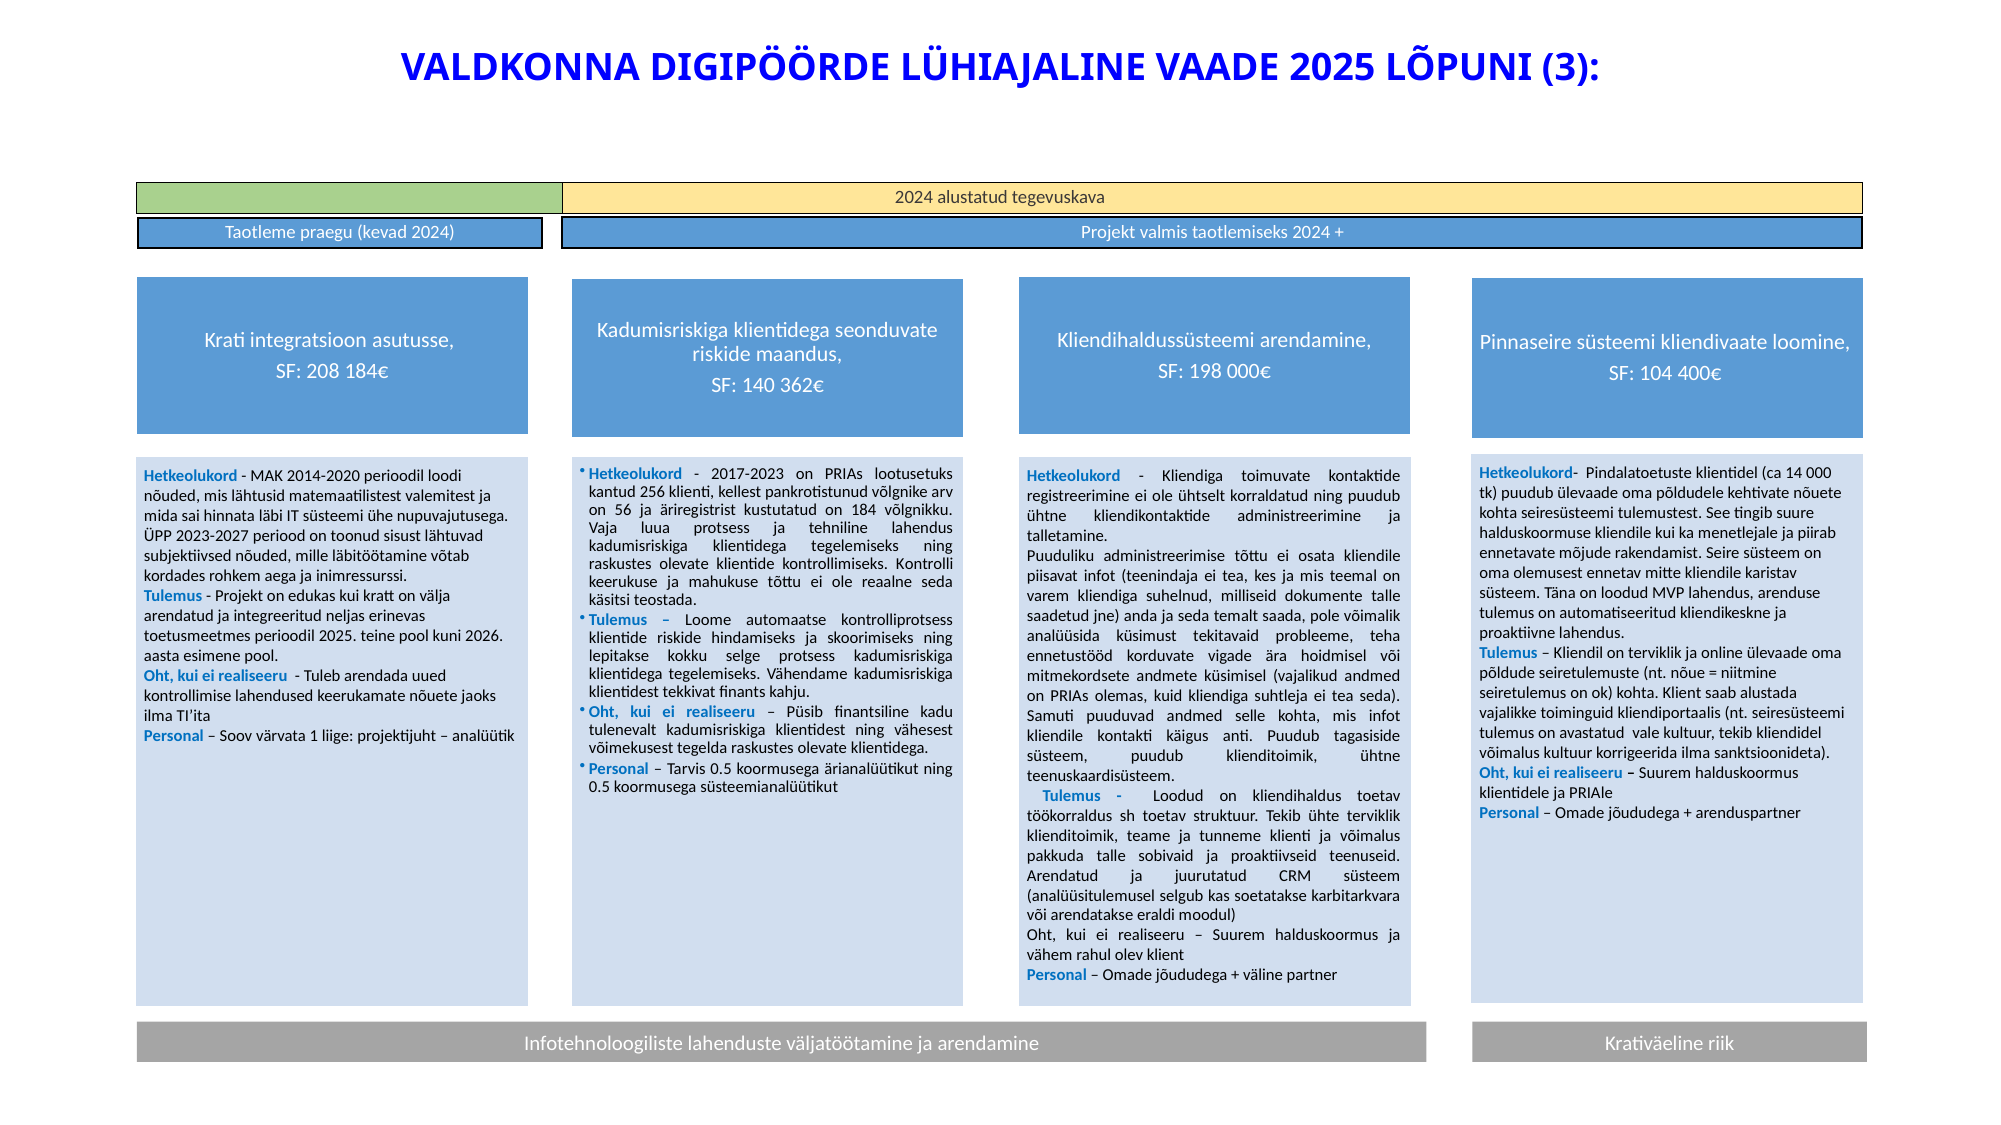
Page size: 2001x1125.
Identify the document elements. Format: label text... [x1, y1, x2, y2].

text_box Infotehnoloogiliste lahenduste väljatöötamine ja arendamine [136, 1021, 1427, 1063]
text_box Krativäeline riik [1471, 1021, 1868, 1063]
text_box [562, 217, 1863, 248]
text_box VALDKONNA DIGIPÖÖRDE LÜHIAJALINE VAADE 2025 LÕPUNI (3): [39, 40, 1961, 223]
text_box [136, 182, 563, 214]
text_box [1473, 278, 1863, 437]
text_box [1472, 455, 1863, 1002]
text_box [1019, 277, 1410, 434]
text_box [563, 182, 1863, 214]
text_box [137, 277, 527, 434]
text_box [136, 458, 527, 1005]
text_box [572, 458, 963, 1005]
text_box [1019, 458, 1410, 1005]
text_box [572, 280, 963, 437]
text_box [137, 217, 543, 249]
